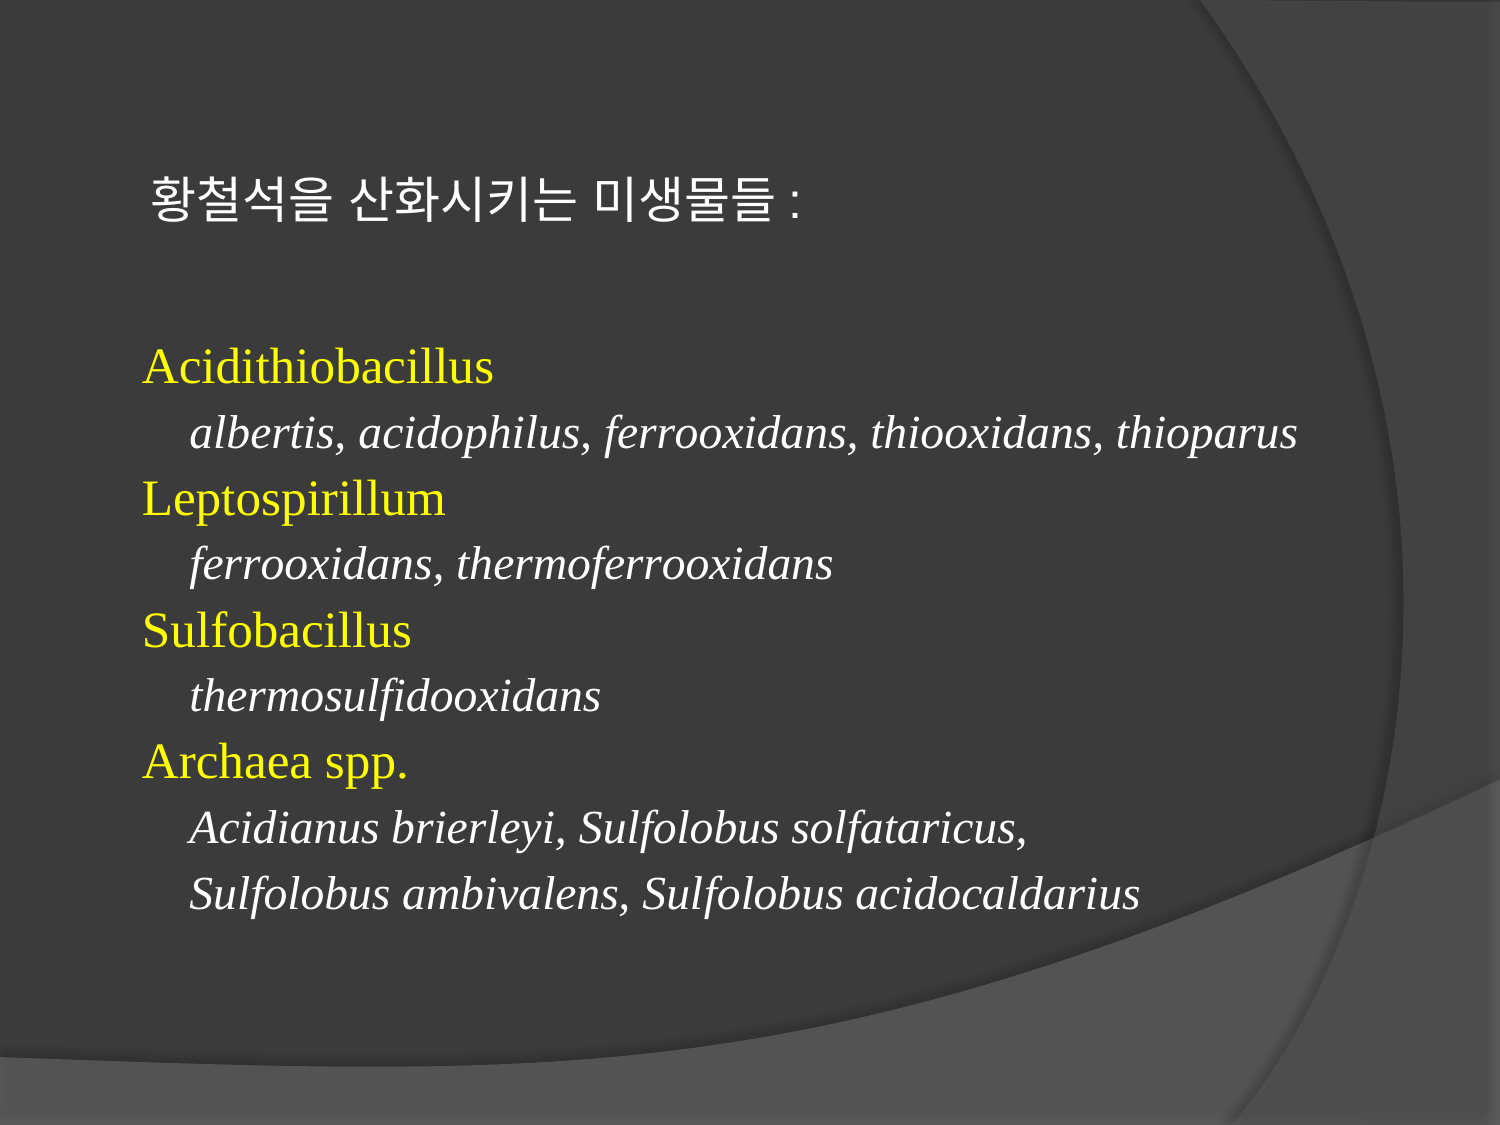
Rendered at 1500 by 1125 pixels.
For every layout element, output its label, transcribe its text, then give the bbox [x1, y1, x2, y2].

text_box 황철석을 산화시키는 미생물들: [135, 160, 818, 236]
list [141, 331, 1367, 933]
